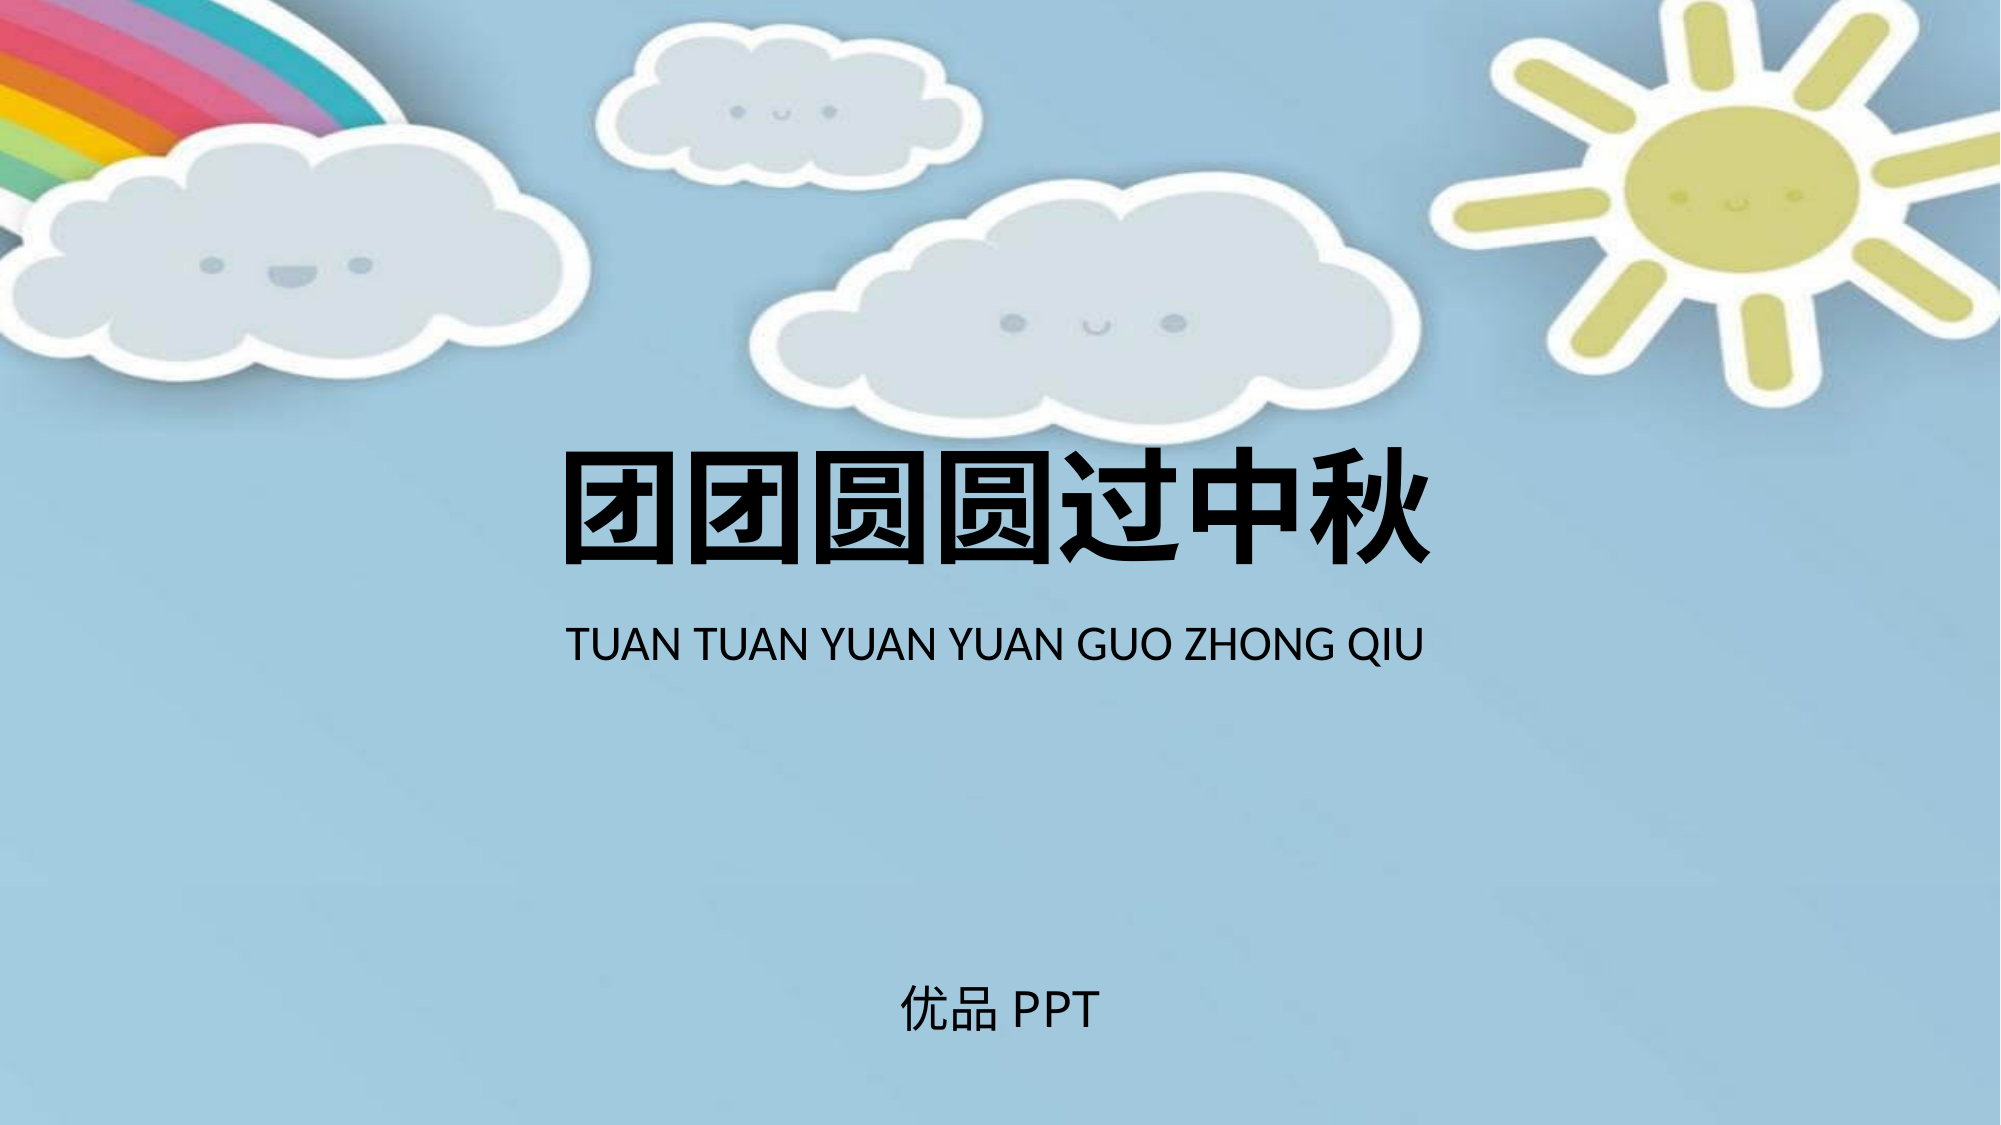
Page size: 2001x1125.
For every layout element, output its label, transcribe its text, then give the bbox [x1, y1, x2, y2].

title 团团圆圆过中秋 [432, 196, 1558, 588]
subtitle TUAN TUAN YUAN YUAN GUO ZHONG QIU [432, 609, 1558, 882]
text_box 优品PPT [249, 964, 1750, 1045]
picture [0, 0, 2001, 1125]
